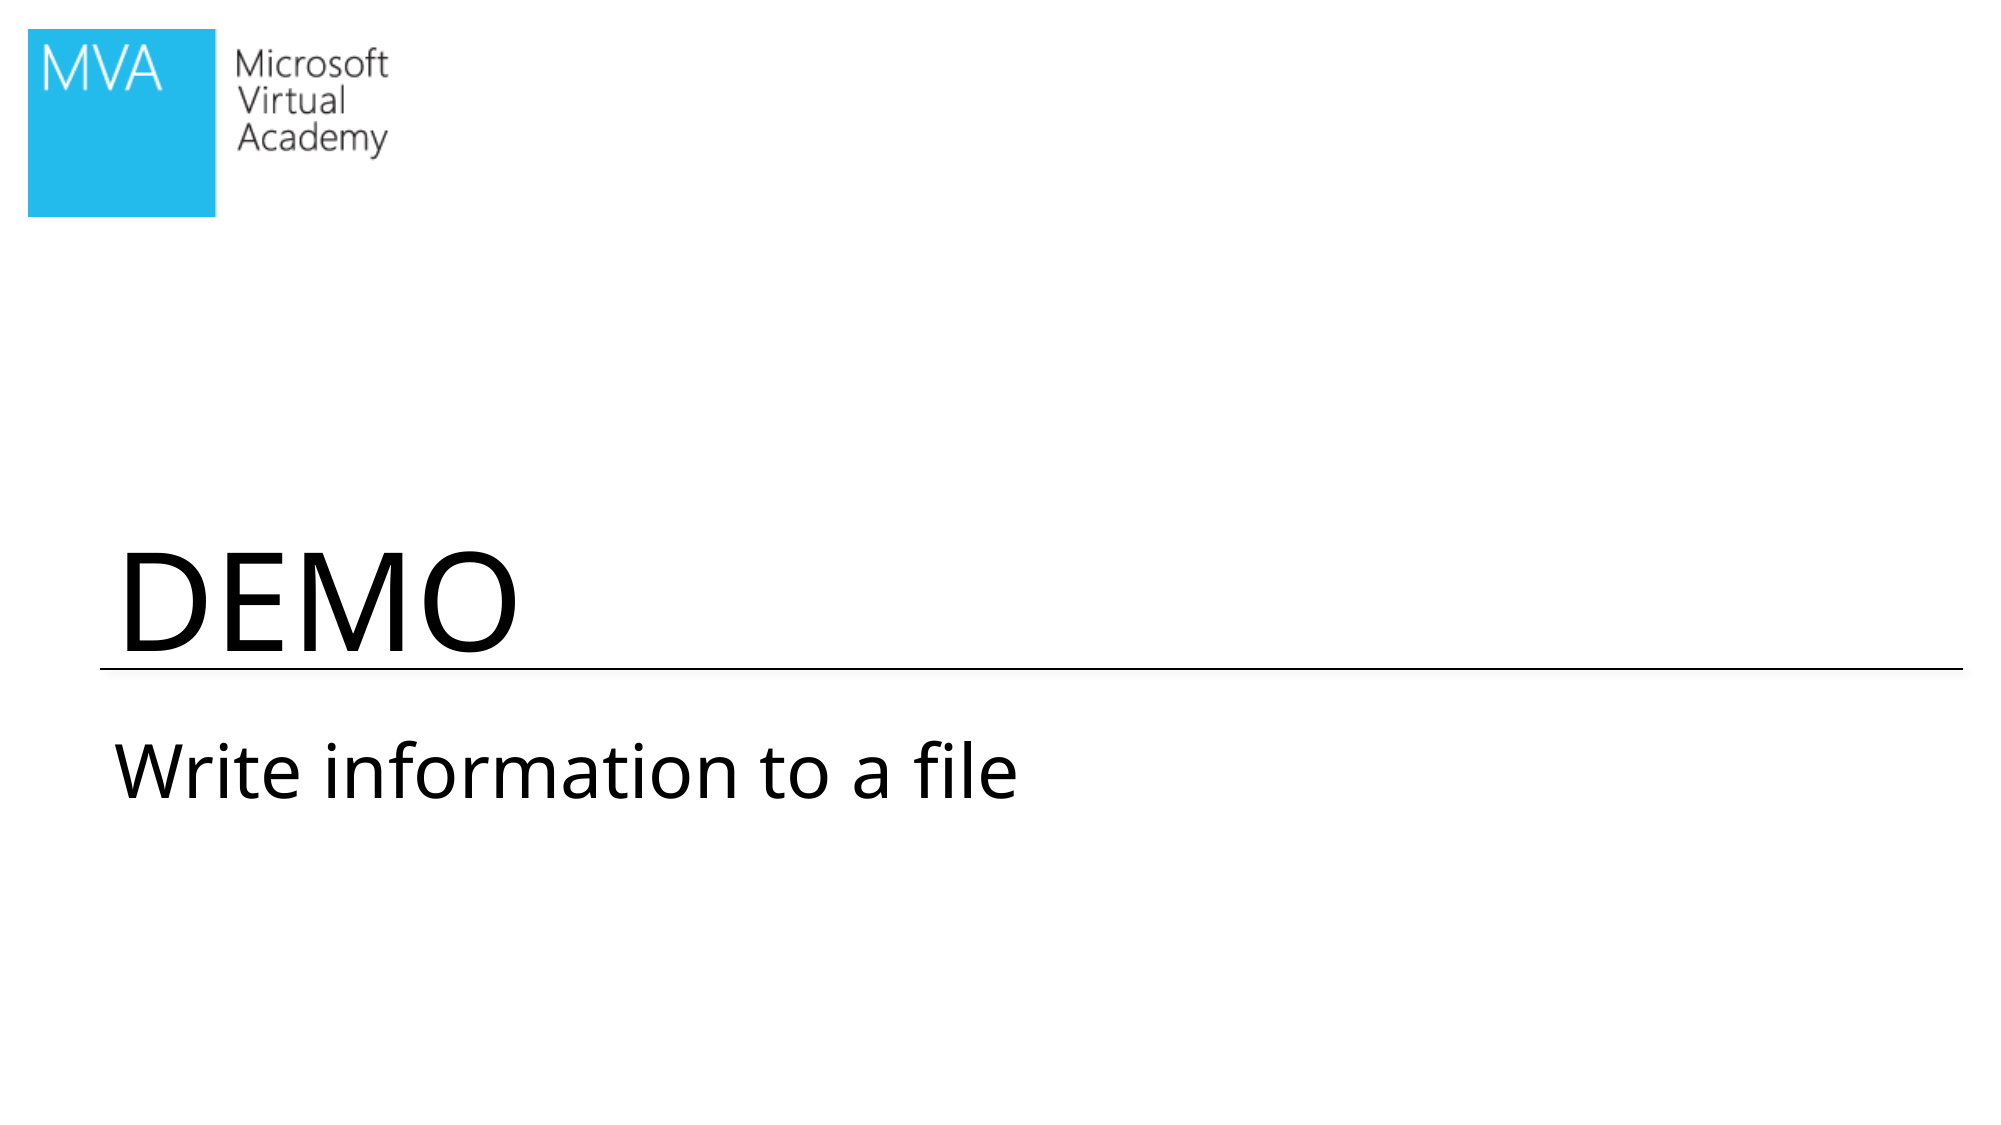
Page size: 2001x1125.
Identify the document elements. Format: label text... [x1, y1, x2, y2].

title Write information to a file [99, 733, 1976, 1009]
picture [28, 29, 497, 217]
